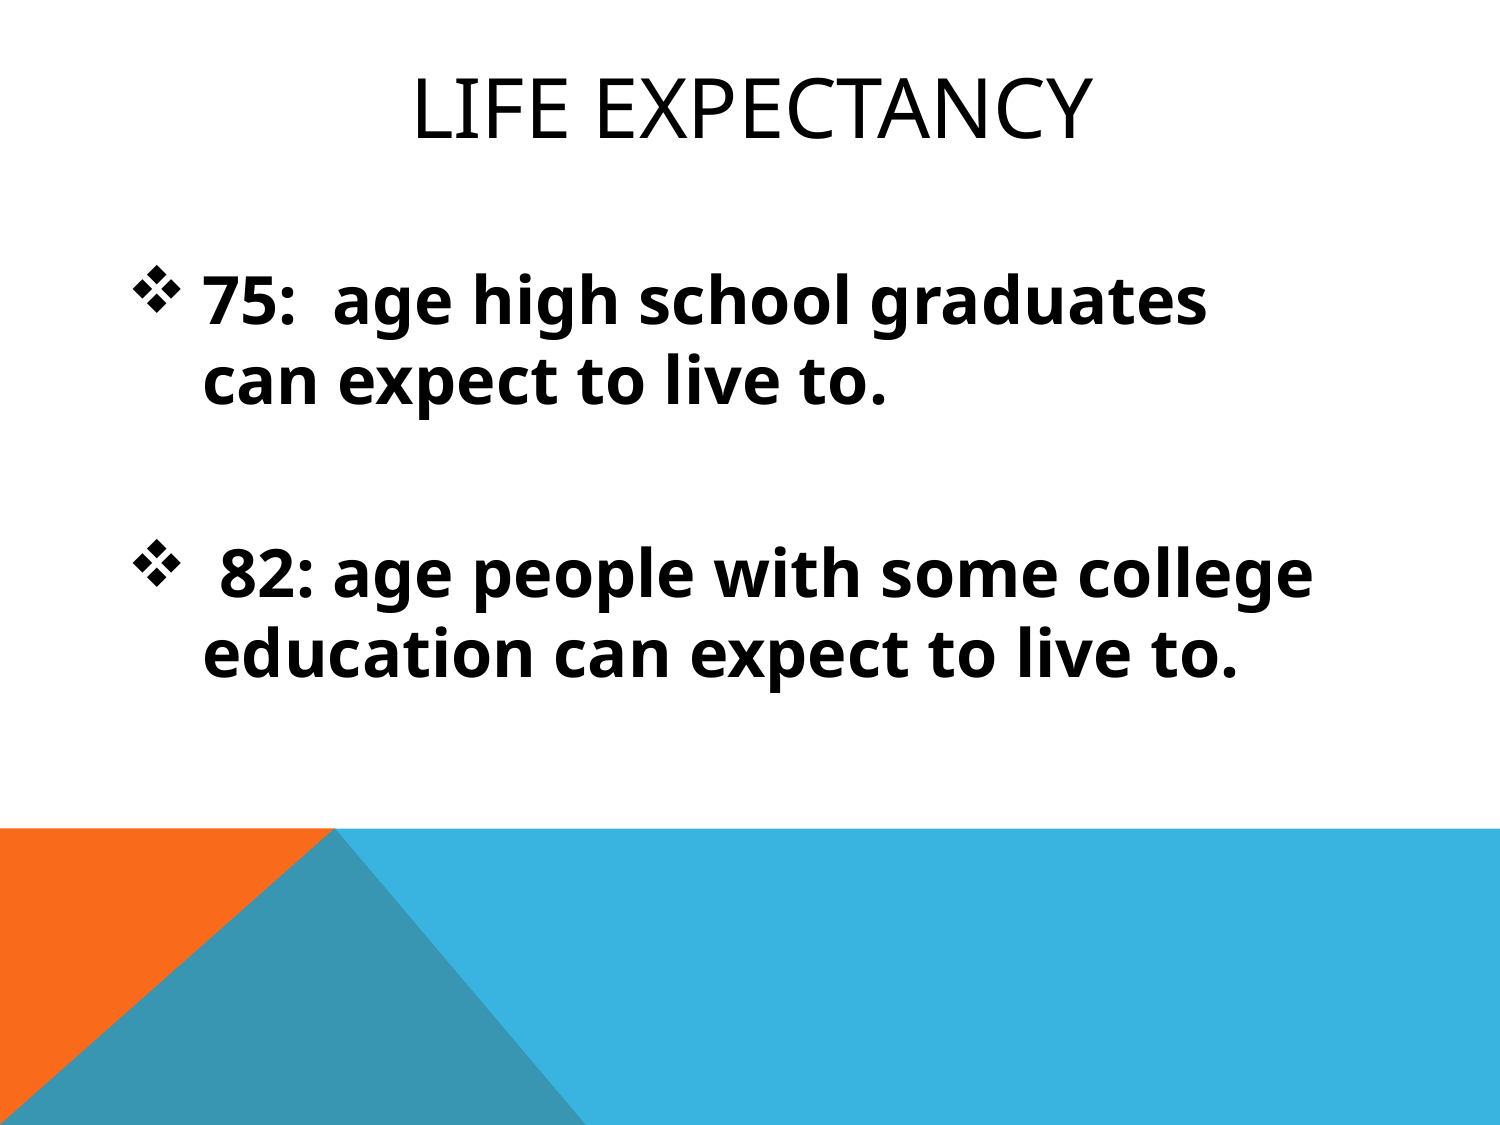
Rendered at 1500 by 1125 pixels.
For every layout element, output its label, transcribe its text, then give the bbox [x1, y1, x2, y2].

list 75: age high school graduates can expect to live to. 82: age people with some college education can expect to live to. [112, 249, 1347, 838]
title LIFE EXPECTANCY [135, 60, 1369, 150]
